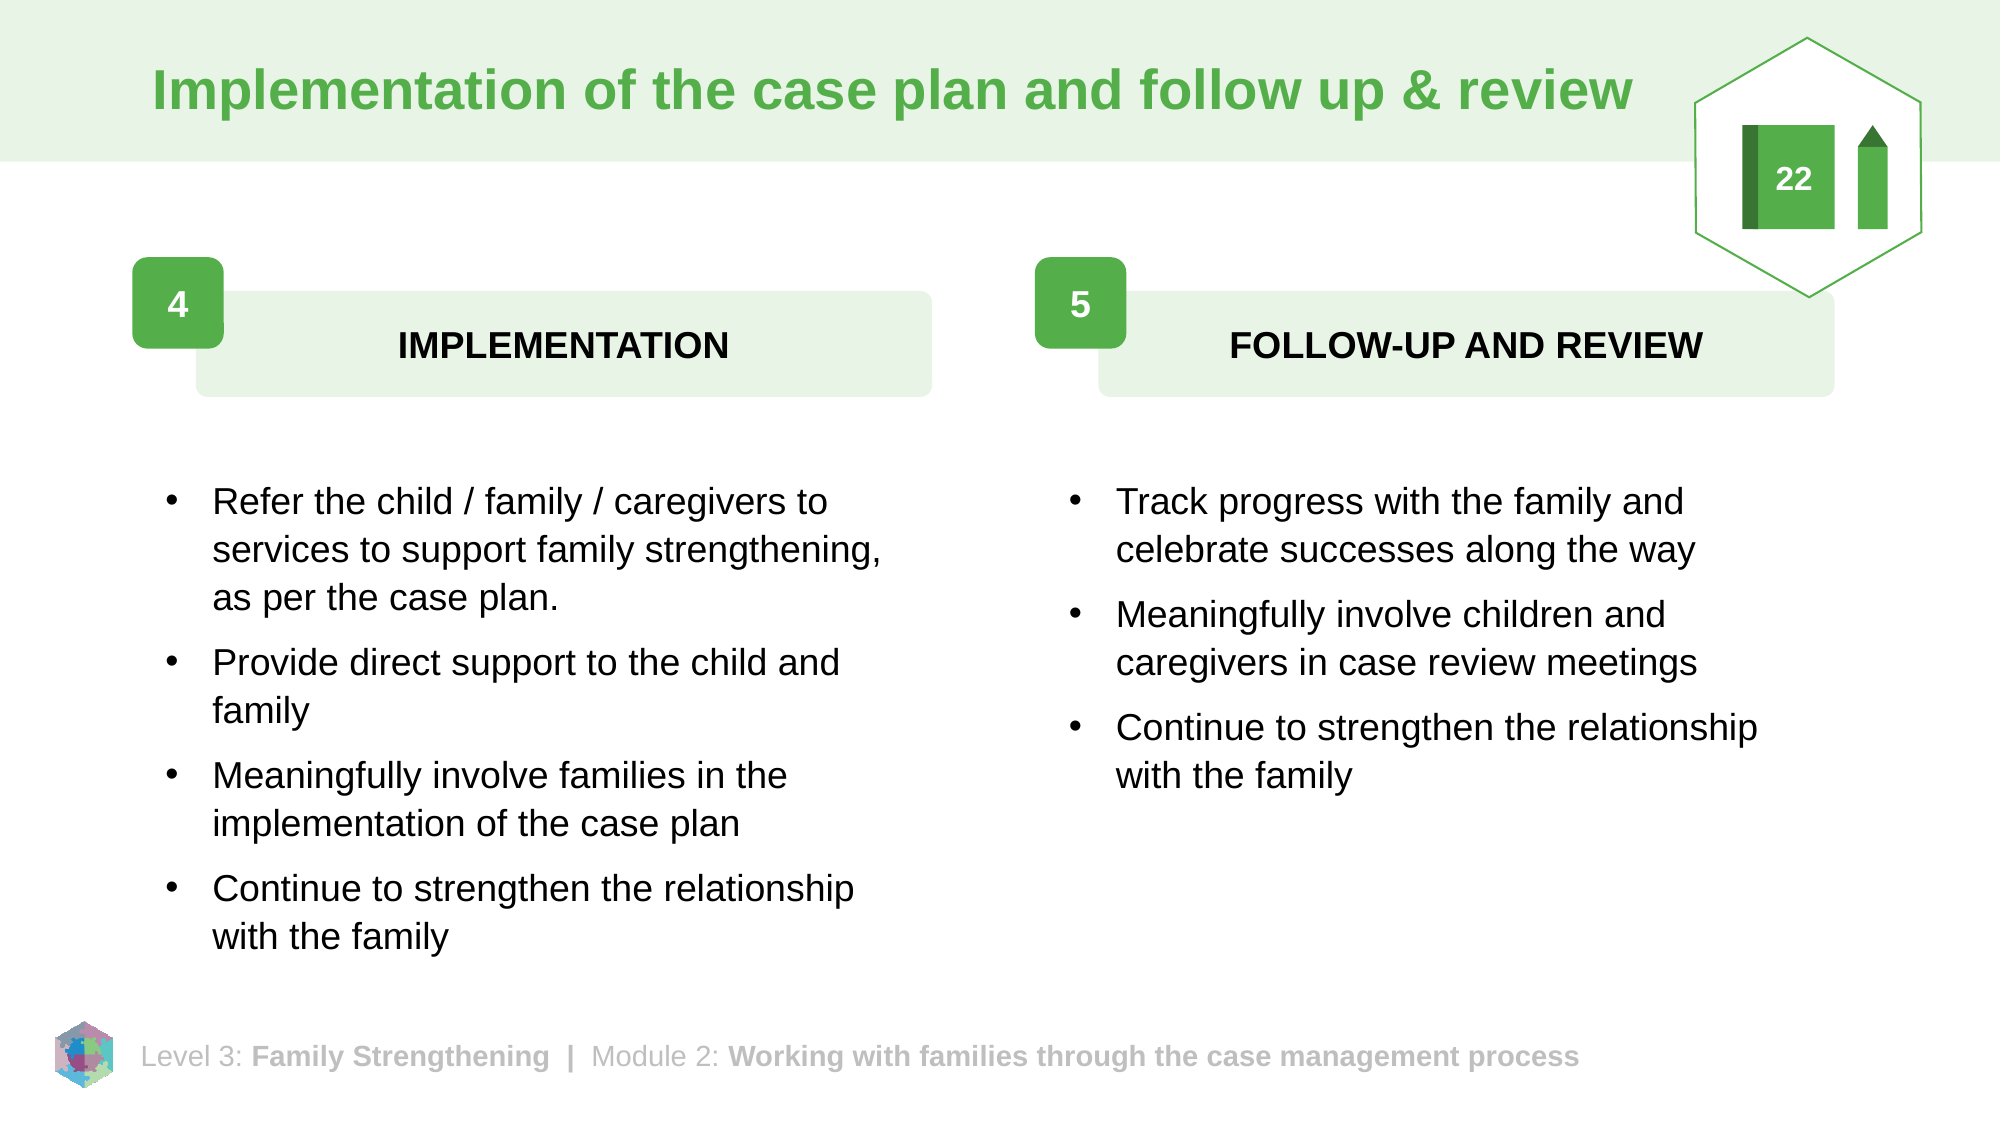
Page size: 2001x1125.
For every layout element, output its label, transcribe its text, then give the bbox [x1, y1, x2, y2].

text_box Track progress with the family and celebrate successes along the way Meaningfully involve children and caregivers in case review meetings Continue to strengthen the relationship with the family [1054, 466, 1836, 804]
text_box IMPLEMENTATION [194, 289, 934, 398]
text_box 4 [131, 256, 225, 350]
title Implementation of the case plan and follow up & review [137, 19, 1863, 163]
text_box FOLLOW-UP AND REVIEW [1097, 289, 1836, 398]
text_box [1677, 55, 1939, 280]
text_box 5 [1033, 256, 1128, 350]
picture [55, 1021, 113, 1088]
text_box Refer the child / family / caregivers to services to support family strengthening, as per the case plan. Provide direct support to the child and family Meaningfully involve families in the implementation of the case plan Continue to strengthen the relationship with the family [150, 466, 933, 965]
